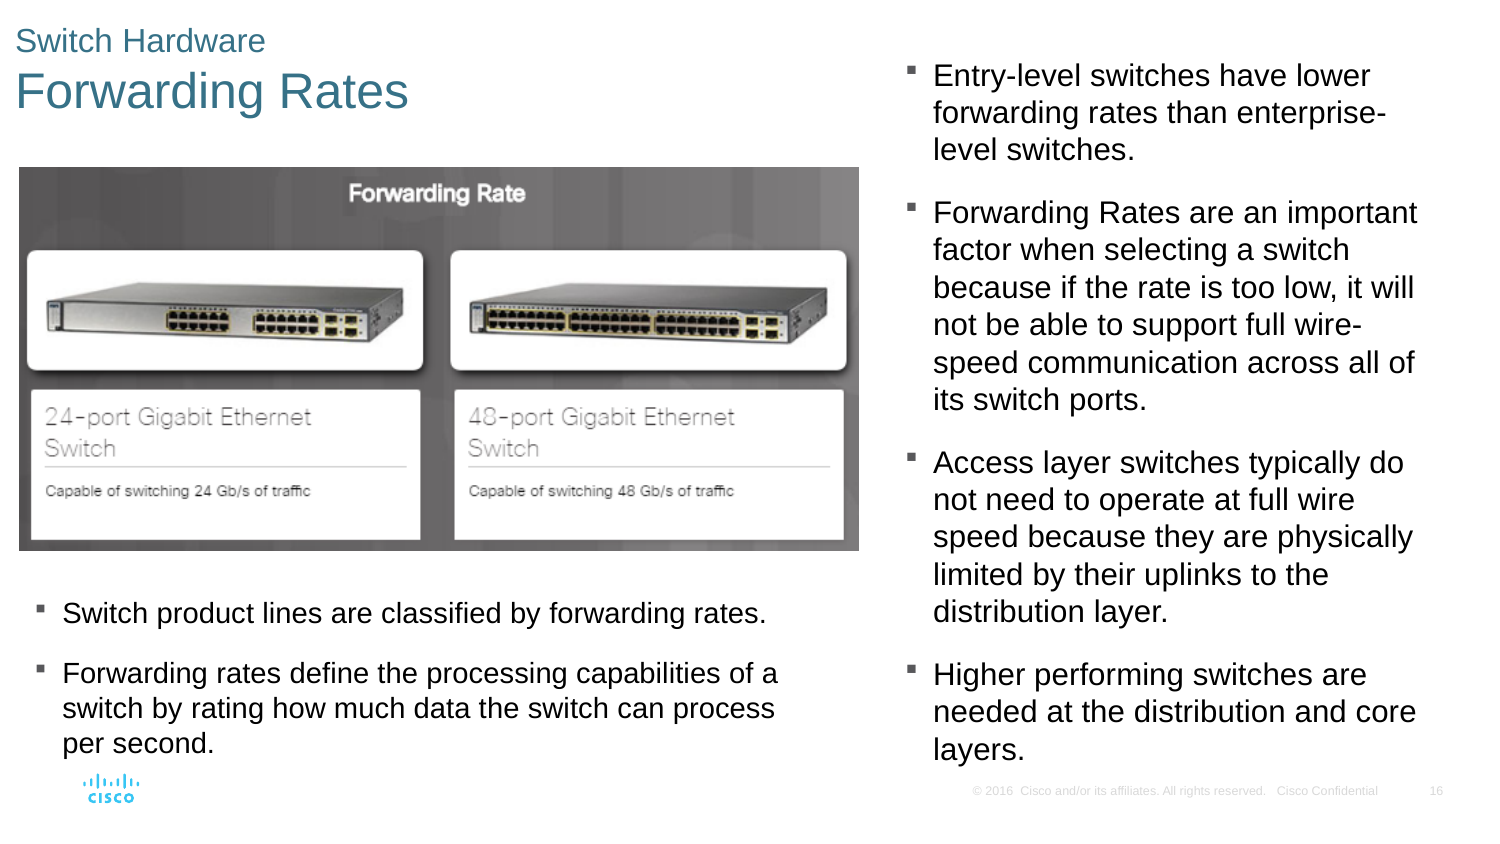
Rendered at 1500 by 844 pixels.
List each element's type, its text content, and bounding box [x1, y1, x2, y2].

picture [19, 166, 859, 551]
title Switch Hardware Forwarding Rates [0, 6, 847, 131]
text_box Switch product lines are classified by forwarding rates. Forwarding rates define the processing capabilities of a switch by rating how much data the switch can process per second. [19, 586, 847, 767]
list Entry-level switches have lower forwarding rates than enterprise-level switches. Forwarding Rates are an important factor when selecting a switch because if the rate is too low, it will not be able to support full wire-speed communication across all of its switch ports. Access layer switches typically do not need to operate at full wire speed because they are physically limited by their uplinks to the distribution layer. Higher performing switches are needed at the distribution and core layers. [890, 47, 1456, 767]
